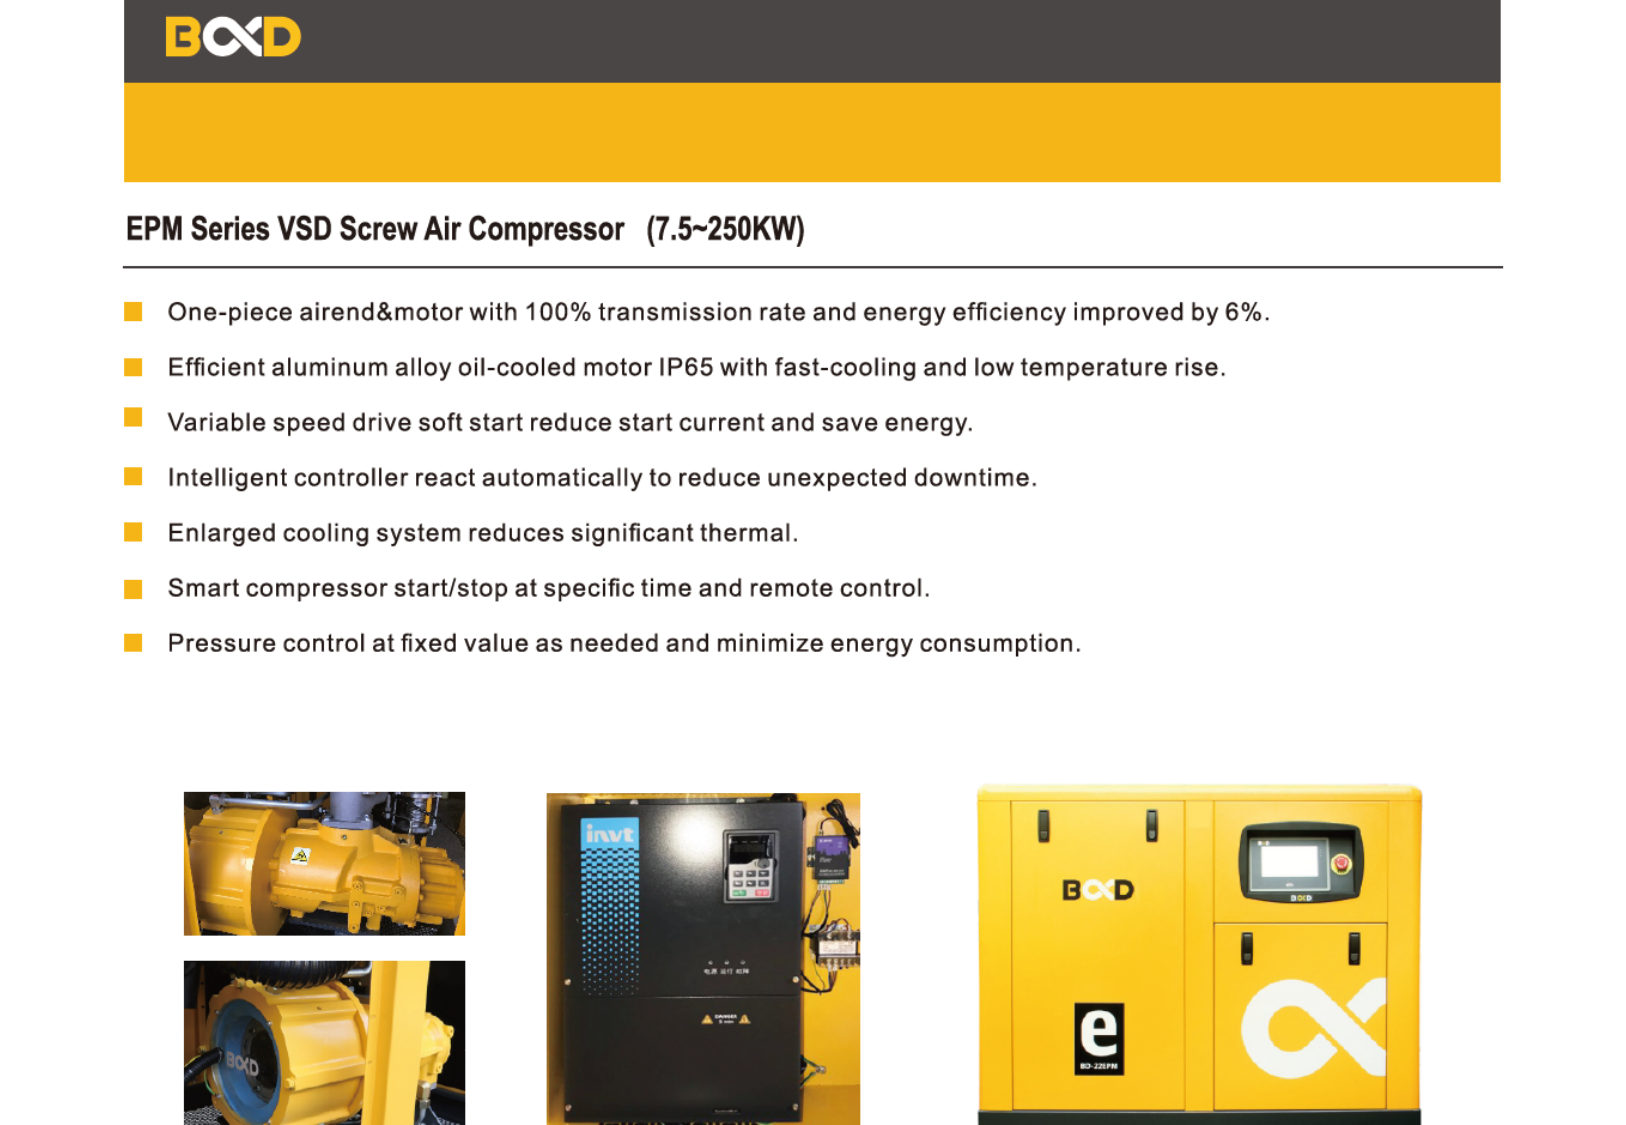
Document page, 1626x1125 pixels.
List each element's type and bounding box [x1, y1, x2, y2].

picture [117, 0, 1508, 1125]
